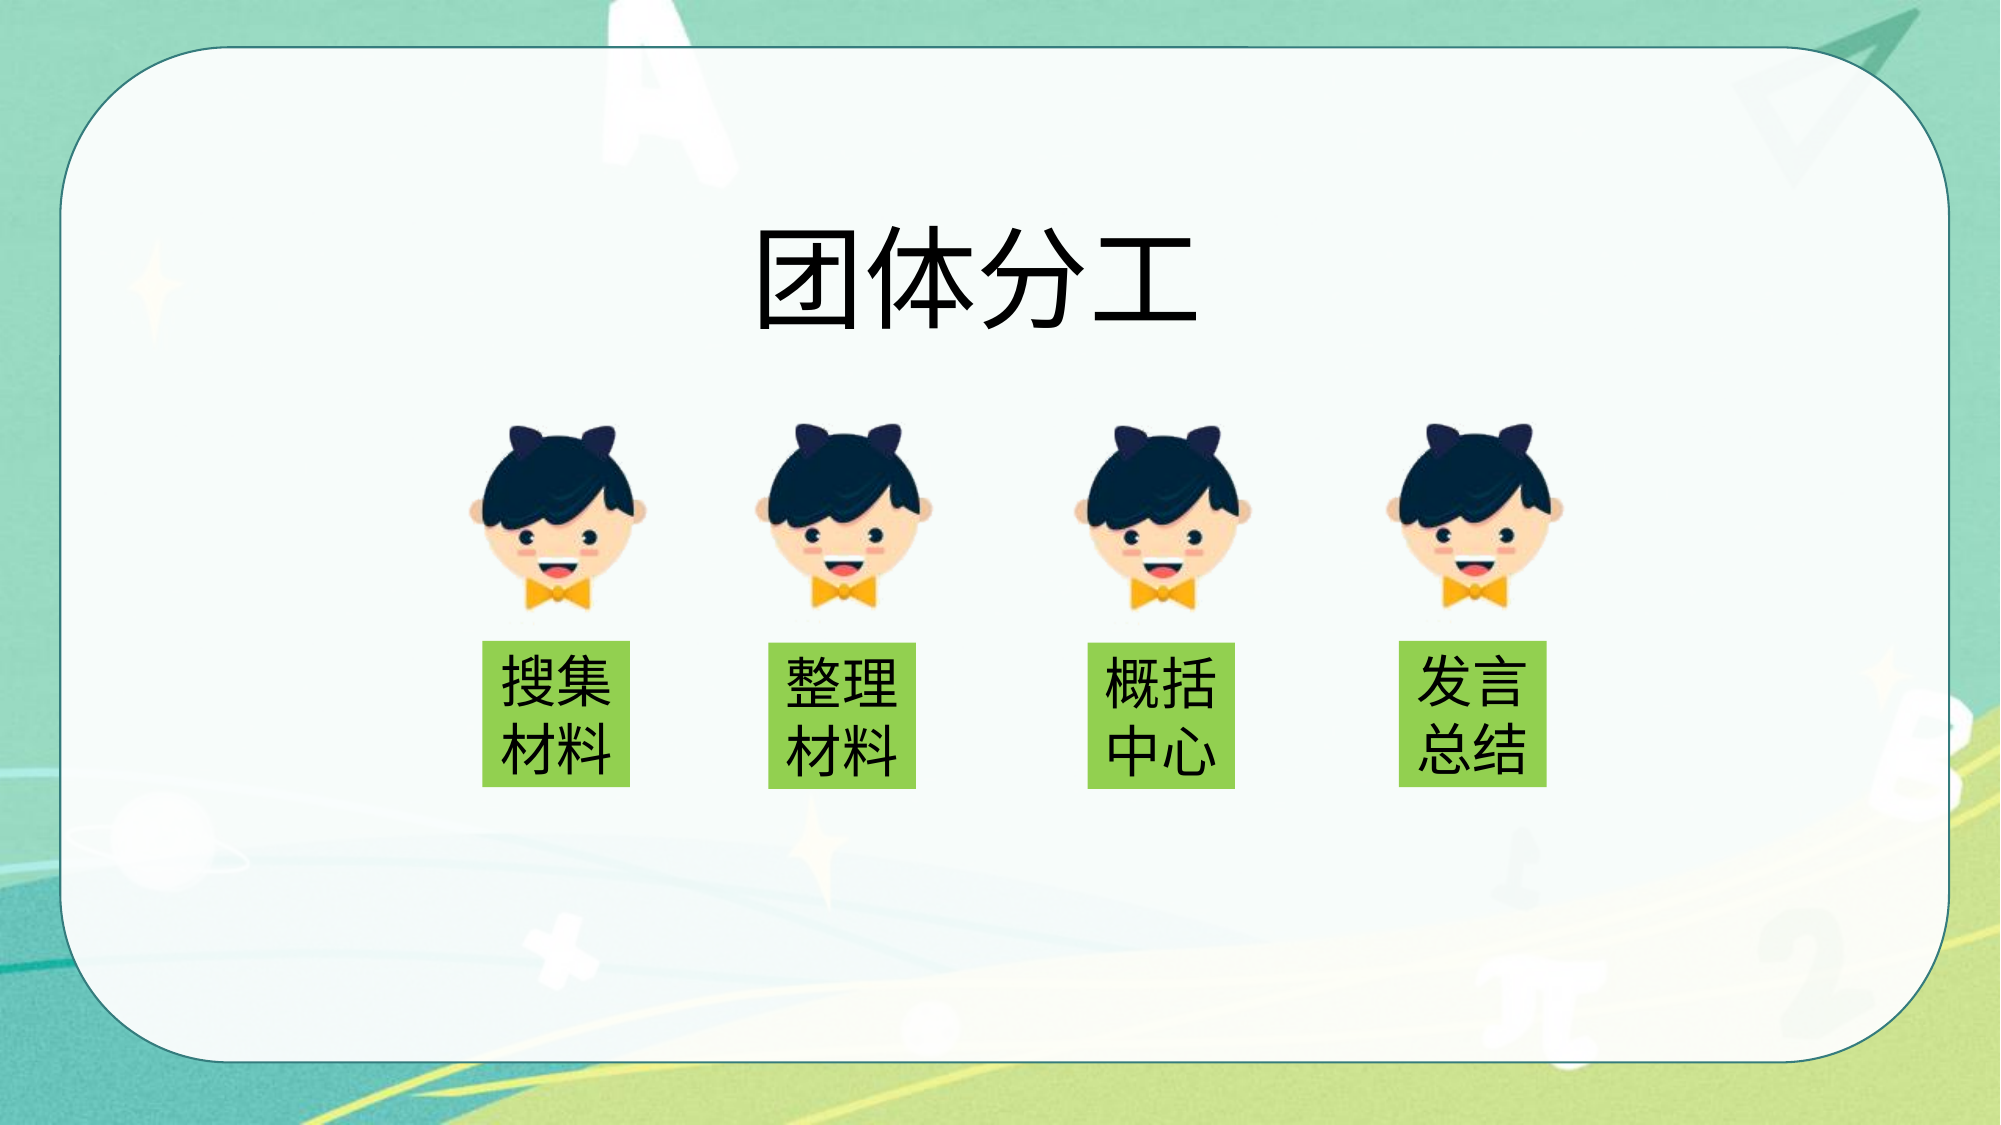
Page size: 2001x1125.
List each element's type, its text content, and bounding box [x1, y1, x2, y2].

title 团体分工 [329, 202, 1624, 366]
text_box 整理 材料 [768, 642, 916, 789]
text_box 概括 中心 [1087, 643, 1235, 789]
text_box 搜集 材料 [482, 643, 630, 788]
picture [0, 0, 2000, 1125]
text_box 发言总结 [1398, 641, 1547, 788]
